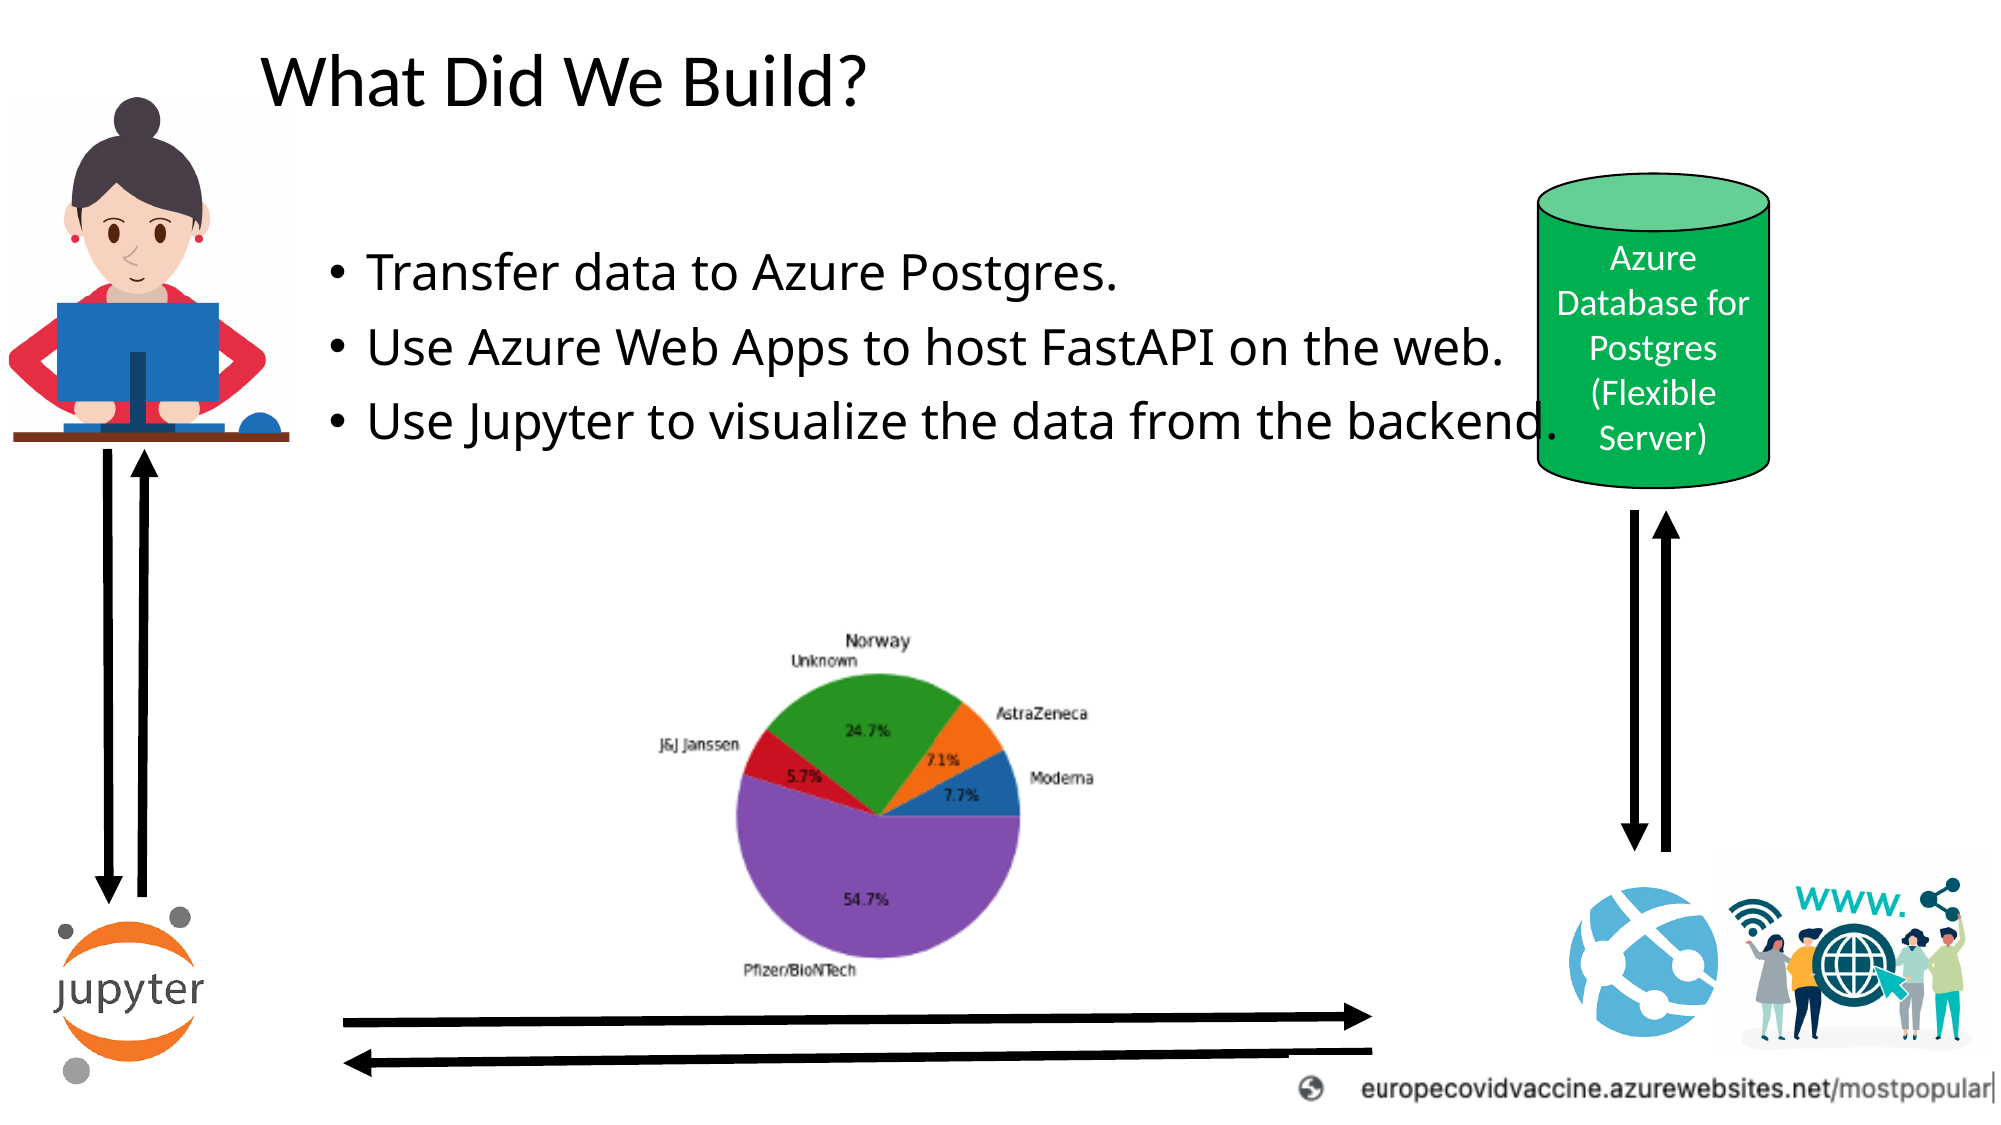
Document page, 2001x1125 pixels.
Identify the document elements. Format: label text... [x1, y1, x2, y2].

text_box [343, 1016, 1373, 1023]
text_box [343, 1052, 1373, 1064]
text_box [141, 448, 145, 898]
picture [580, 622, 1177, 1002]
picture [1288, 851, 1999, 1113]
picture [8, 97, 290, 442]
text_box Transfer data to Azure Postgres. Use Azure Web Apps to host FastAPI on the web. Use Jupyter to visualize the data from the backend. [313, 239, 1851, 769]
text_box What Did We Build? [245, 23, 887, 129]
text_box Azure Database for Postgres (Flexible Server) [1536, 172, 1771, 239]
picture [51, 904, 206, 1085]
